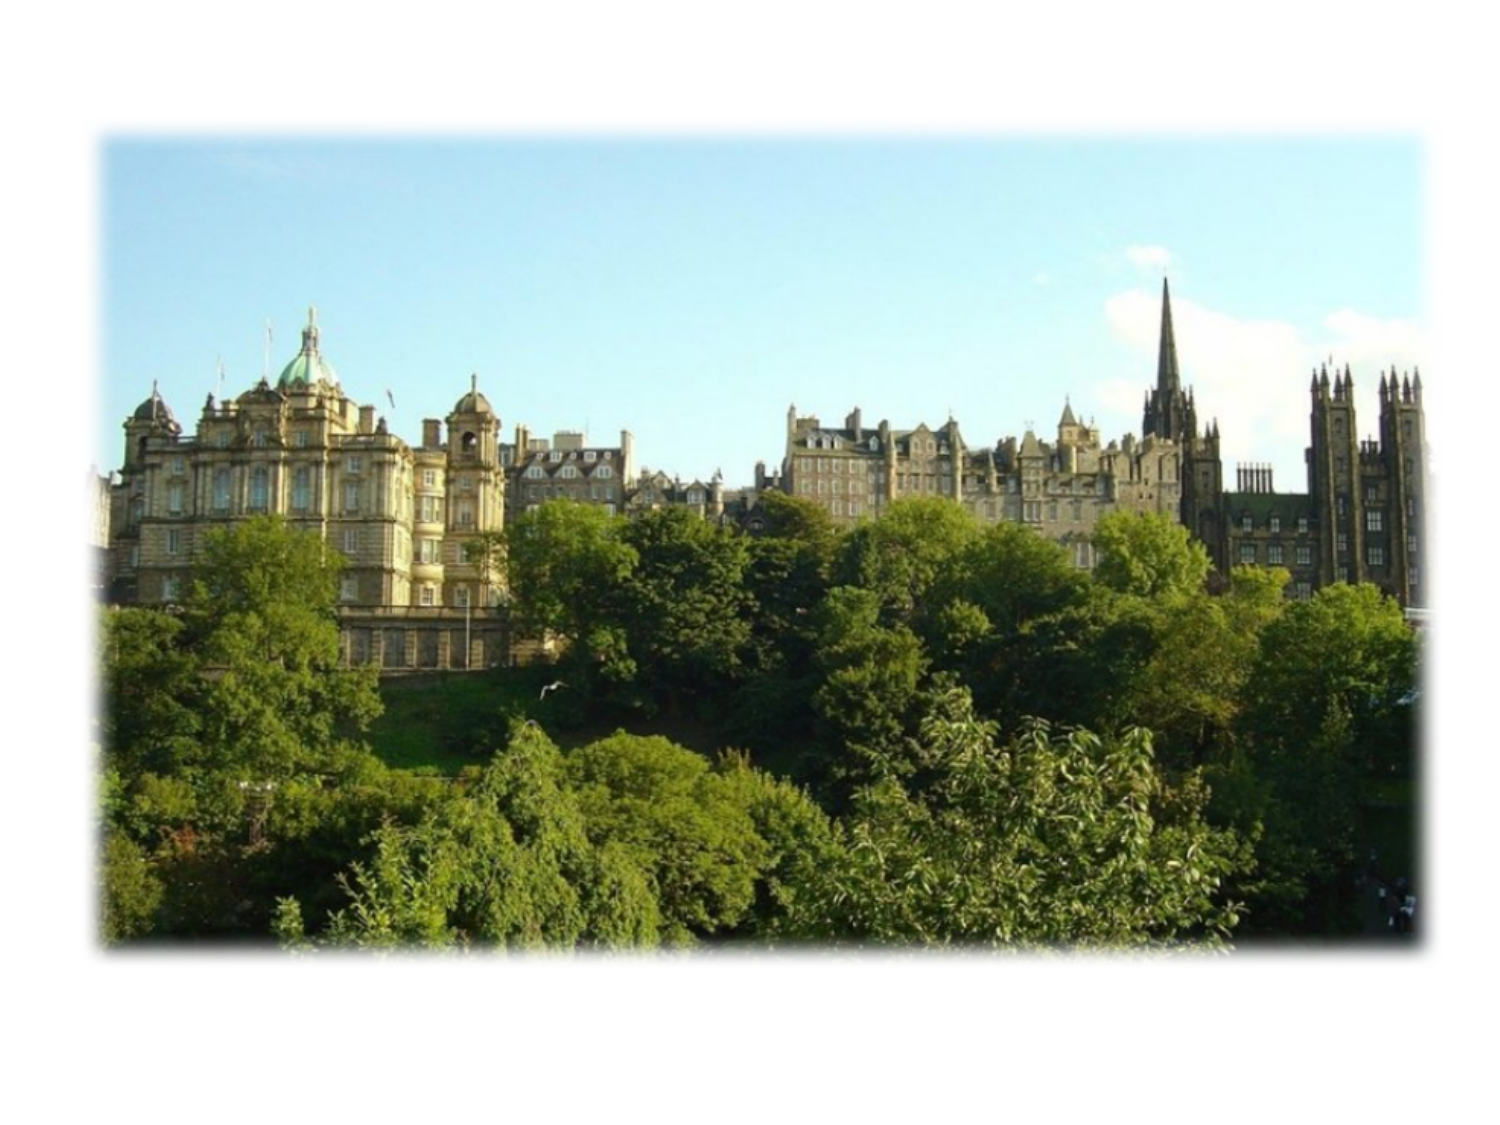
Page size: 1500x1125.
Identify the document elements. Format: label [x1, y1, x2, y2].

picture [81, 116, 1442, 969]
